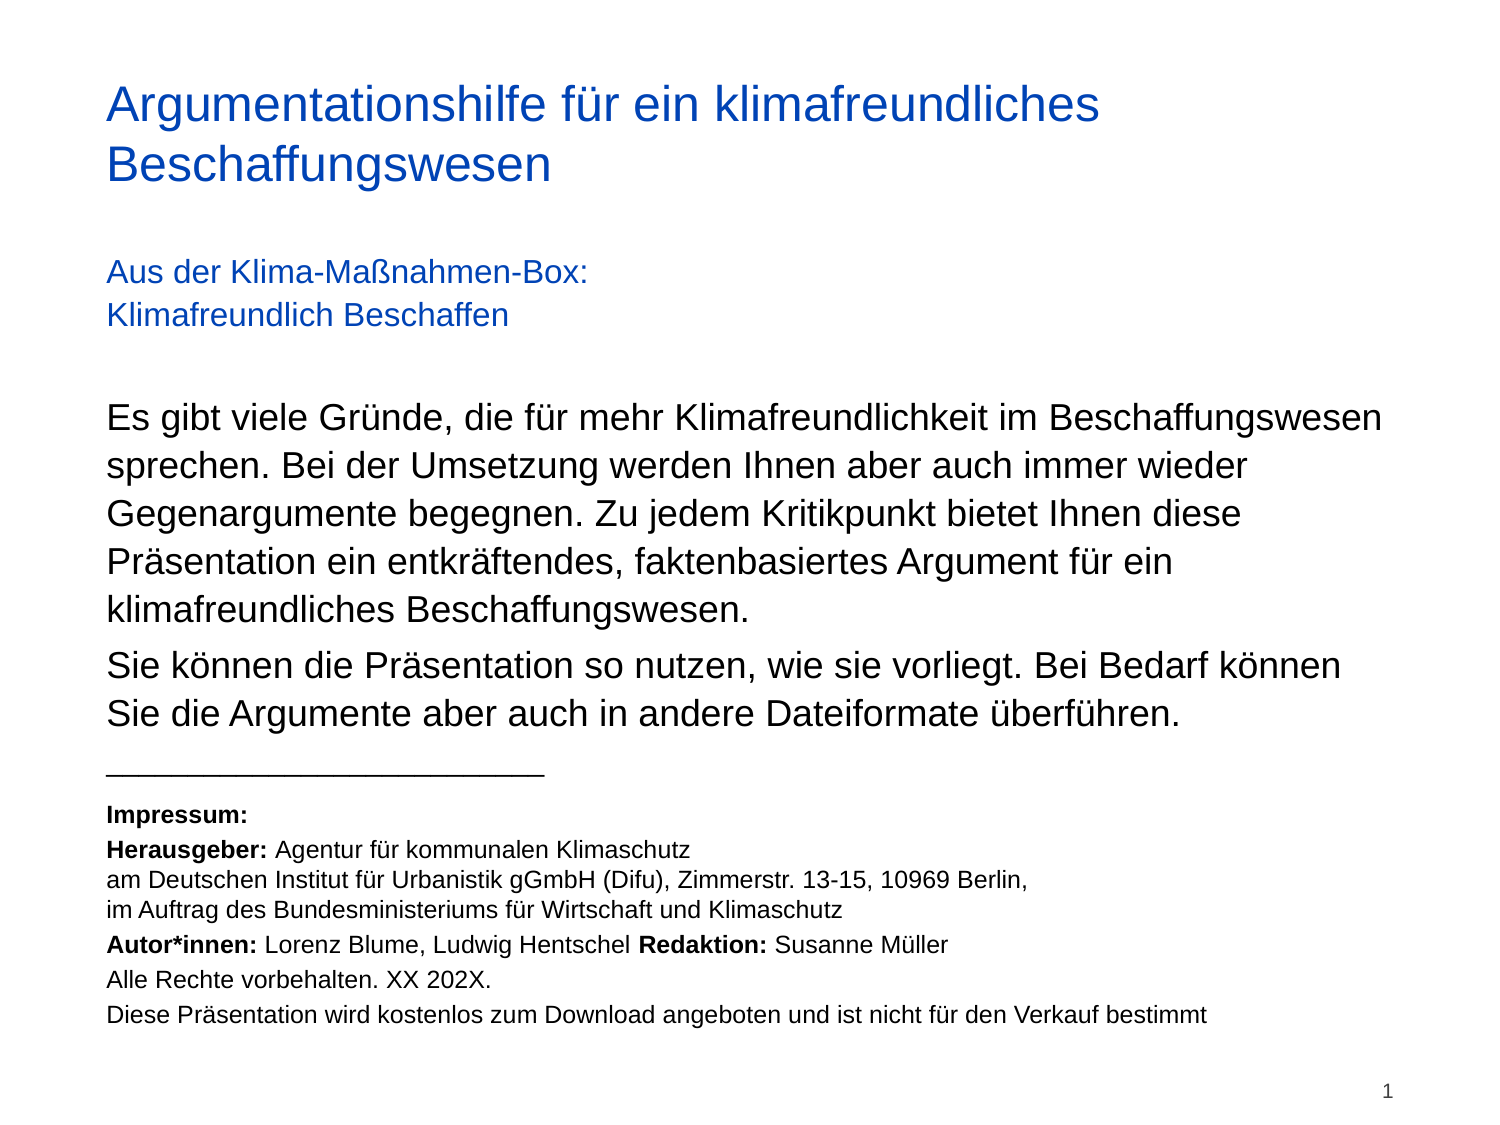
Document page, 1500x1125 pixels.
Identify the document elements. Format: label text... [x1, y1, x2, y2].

list Aus der Klima-Maßnahmen-Box: Klimafreundlich Beschaffen Es gibt viele Gründe, die für mehr Klimafreundlichkeit im Beschaffungswesen sprechen. Bei der Umsetzung werden Ihnen aber auch immer wieder Gegenargumente begegnen. Zu jedem Kritikpunkt bietet Ihnen diese Präsentation ein entkräftendes, faktenbasiertes Argument für ein klimafreundliches Beschaffungswesen. Sie können die Präsentation so nutzen, wie sie vorliegt. Bei Bedarf können Sie die Argumente aber auch in andere Dateiformate überführen. ___________________________ Impressum: Herausgeber: Agentur für kommunalen Klimaschutz am Deutschen Institut für Urbanistik gGmbH (Difu), Zimmerstr. 13-15, 10969 Berlin, im Auftrag des Bundesministeriums für Wirtschaft und Klimaschutz Autor*innen: Lorenz Blume, Ludwig Hentschel Redaktion: Susanne Müller Alle Rechte vorbehalten. XX 202X. Diese Präsentation wird kostenlos zum Download angeboten und ist nicht für den Verkauf bestimmt [106, 247, 1412, 1016]
title Argumentationshilfe für ein klimafreundliches Beschaffungswesen [106, 71, 1247, 219]
